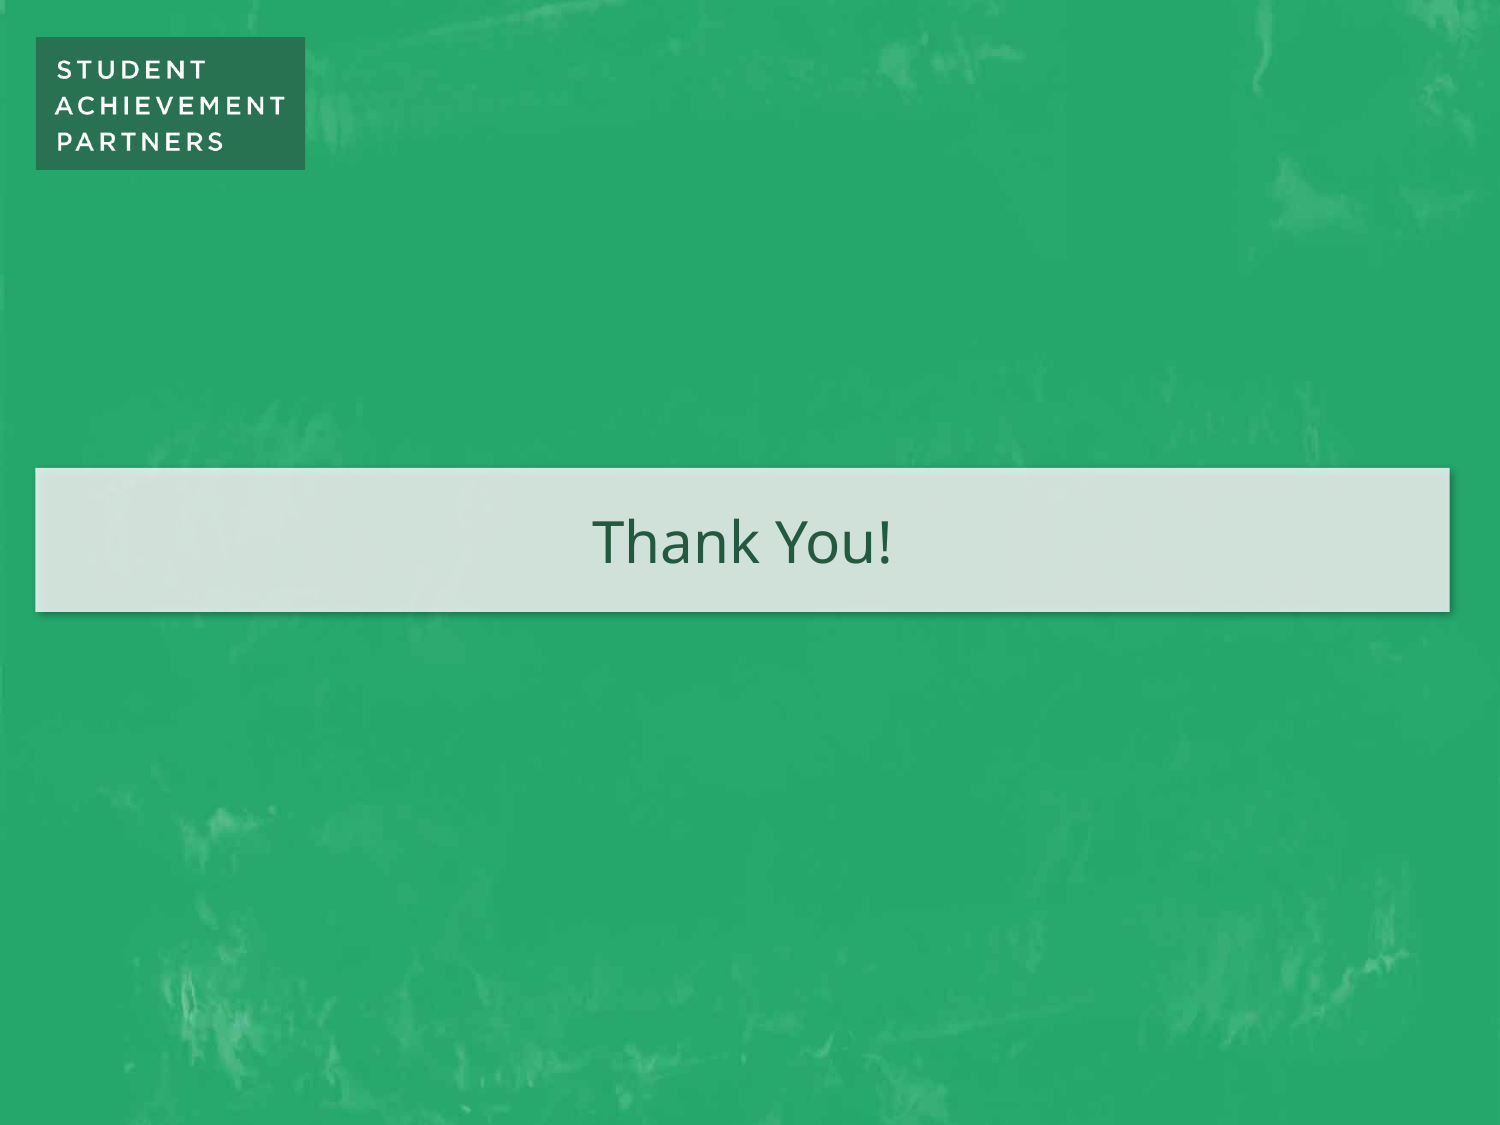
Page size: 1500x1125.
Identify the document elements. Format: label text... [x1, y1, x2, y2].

text_box [18, 484, 642, 802]
title Thank You! [35, 468, 1450, 612]
text_box [18, 378, 642, 484]
picture [0, 0, 1500, 1125]
